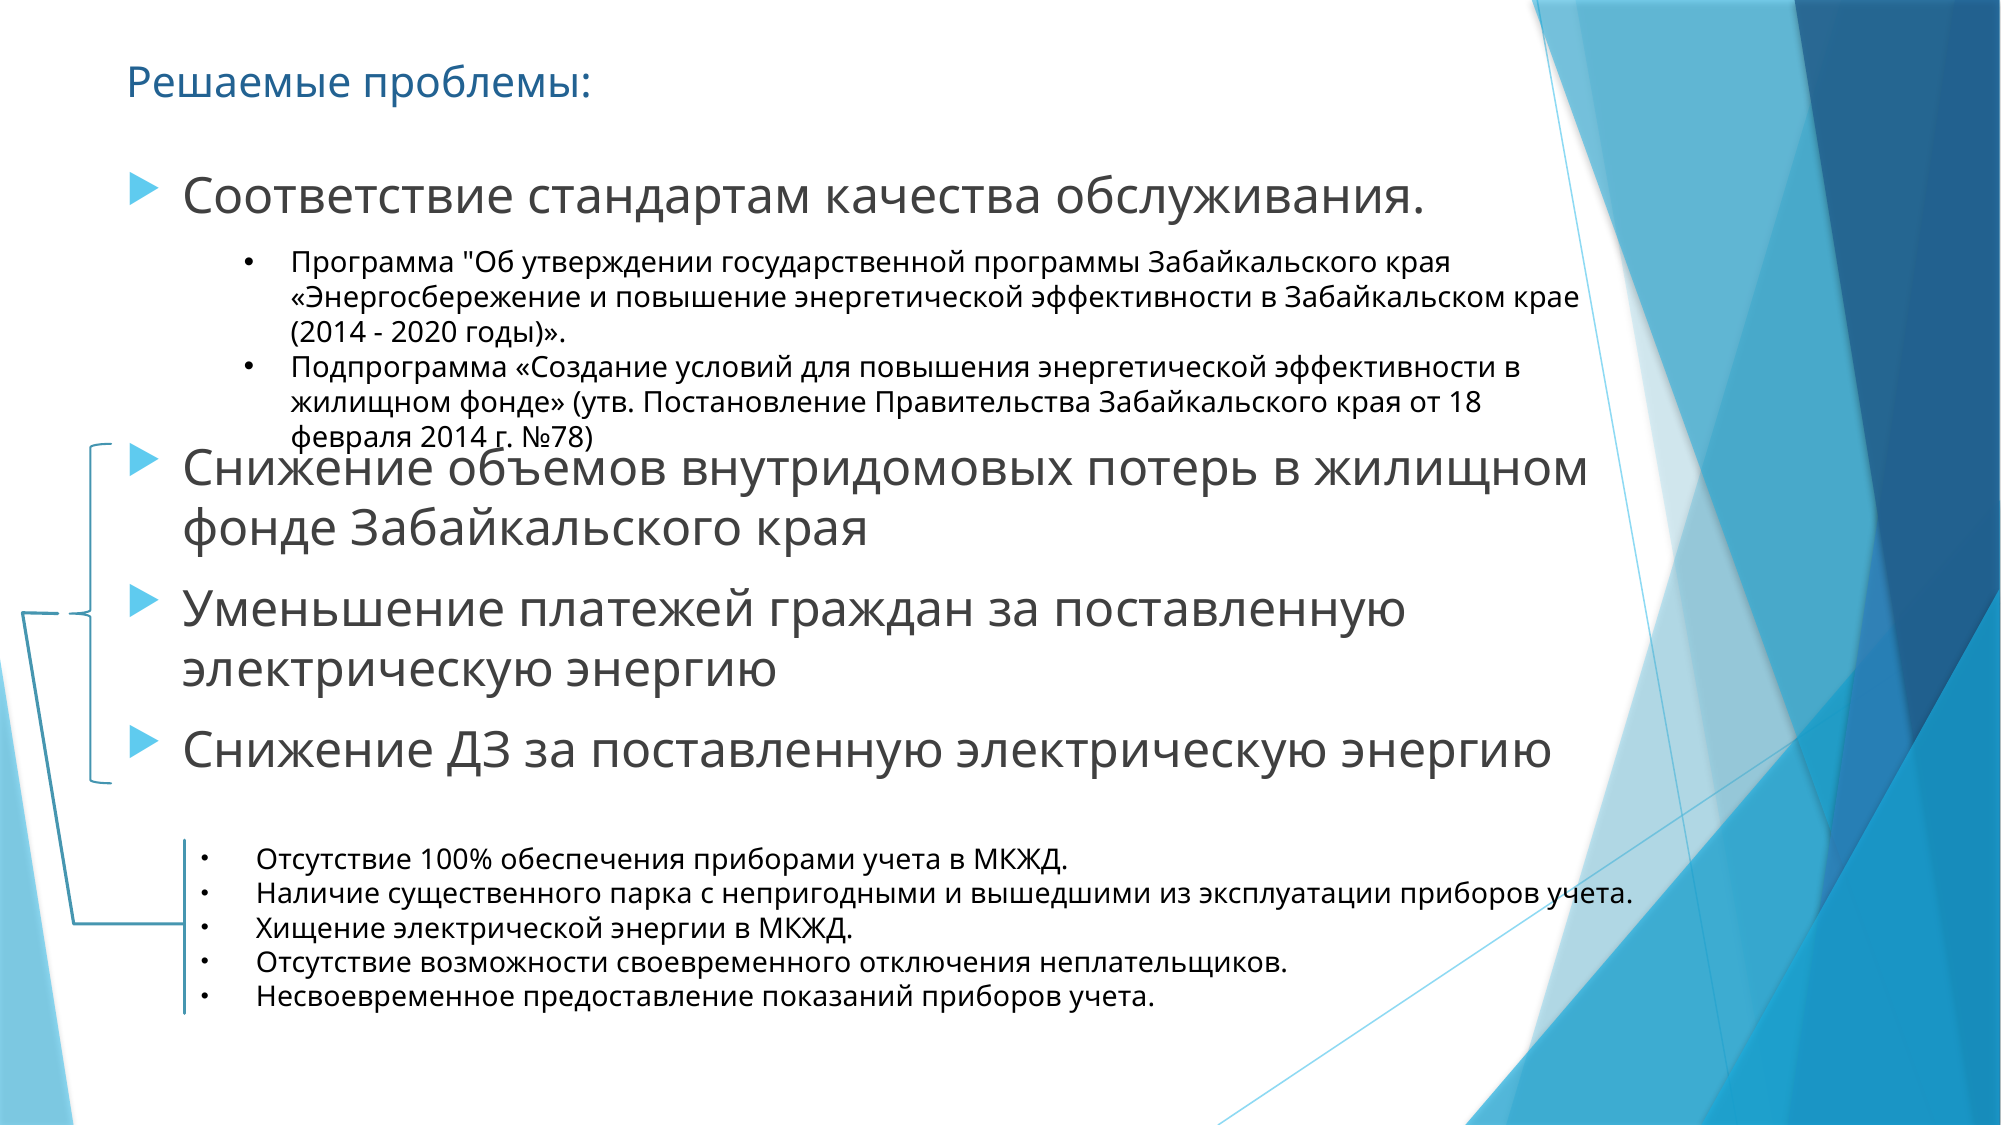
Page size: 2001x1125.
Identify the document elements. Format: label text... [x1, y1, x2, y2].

text_box [68, 442, 113, 785]
text_box Программа "Об утверждении государственной программы Забайкальского края «Энергосбережение и повышение энергетической эффективности в Забайкальском крае (2014 - 2020 годы)». Подпрограмма «Создание условий для повышения энергетической эффективности в жилищном фонде» (утв. Постановление Правительства Забайкальского края от 18 февраля 2014 г. №78) [228, 235, 1617, 427]
title Решаемые проблемы: [111, 47, 1522, 156]
text_box Отсутствие 100% обеспечения приборами учета в МКЖД. Наличие существенного парка с непригодными и вышедшими из эксплуатации приборов учета. Хищение электрической энергии в МКЖД. Отсутствие возможности своевременного отключения неплательщиков. Несвоевременное предоставление показаний приборов учета. [185, 833, 1660, 1024]
list Соответствие стандартам качества обслуживания. [111, 156, 1633, 236]
text_box Снижение объемов внутридомовых потерь в жилищном фонде Забайкальского края Уменьшение платежей граждан за поставленную электрическую энергию Снижение ДЗ за поставленную электрическую энергию [111, 427, 1712, 800]
text_box [20, 611, 186, 1015]
text_box [206, 840, 416, 1013]
